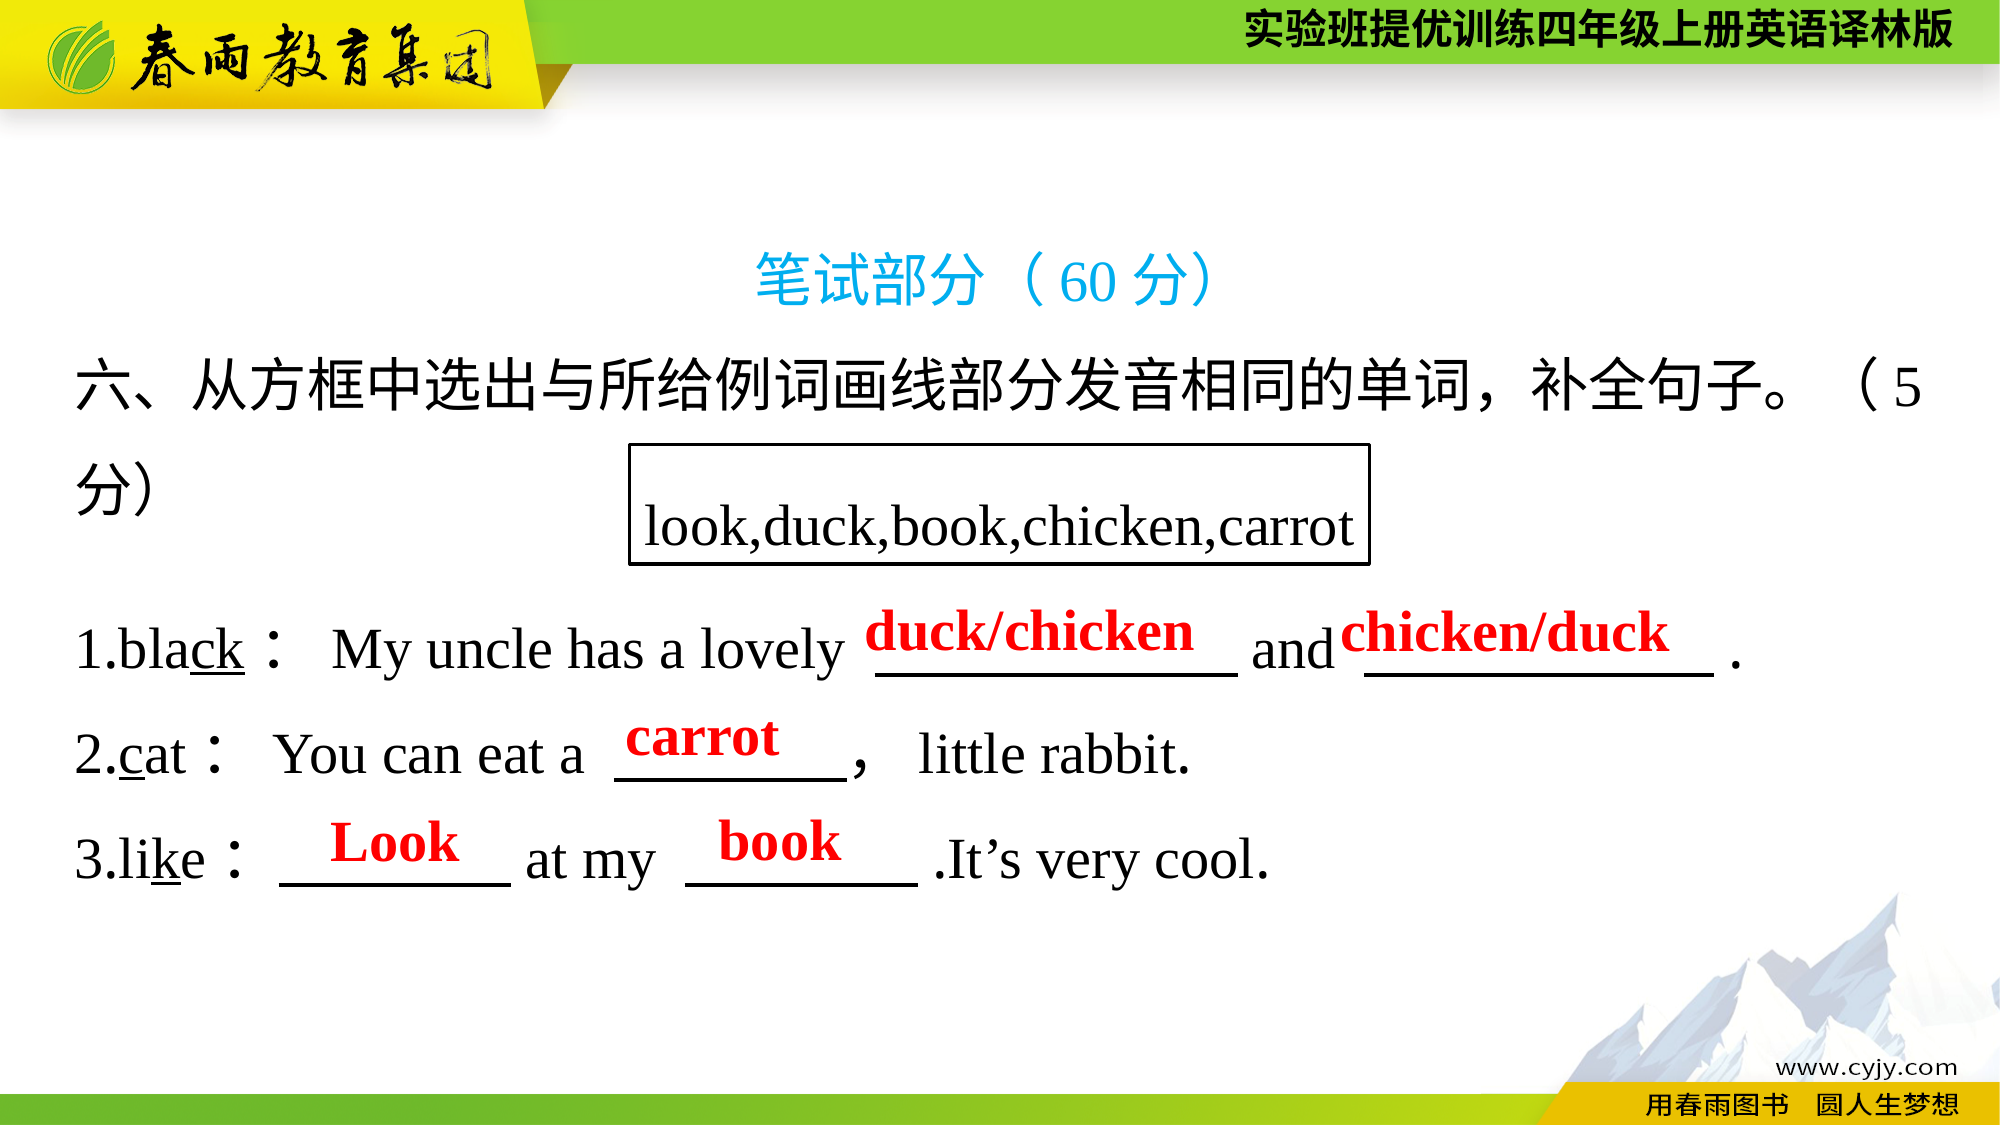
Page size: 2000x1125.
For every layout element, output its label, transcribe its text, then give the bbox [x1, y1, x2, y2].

picture [0, 0, 2000, 1125]
text_box chicken/duck [1325, 586, 1686, 671]
text_box carrot [610, 689, 795, 775]
text_box Look [315, 795, 476, 881]
text_box look,duck,book,chicken,carrot [629, 444, 1370, 565]
text_box book [703, 794, 857, 879]
text_box duck/chicken [850, 584, 1211, 670]
list 笔试部分（60分） 六、从方框中选出与所给例词画线部分发音相同的单词，补全句子。（5分） 1.black：My uncle has a lovely and . 2.cat：You can eat a ，little rabbit. 3.like： at my .It’s very cool. [59, 200, 1944, 905]
